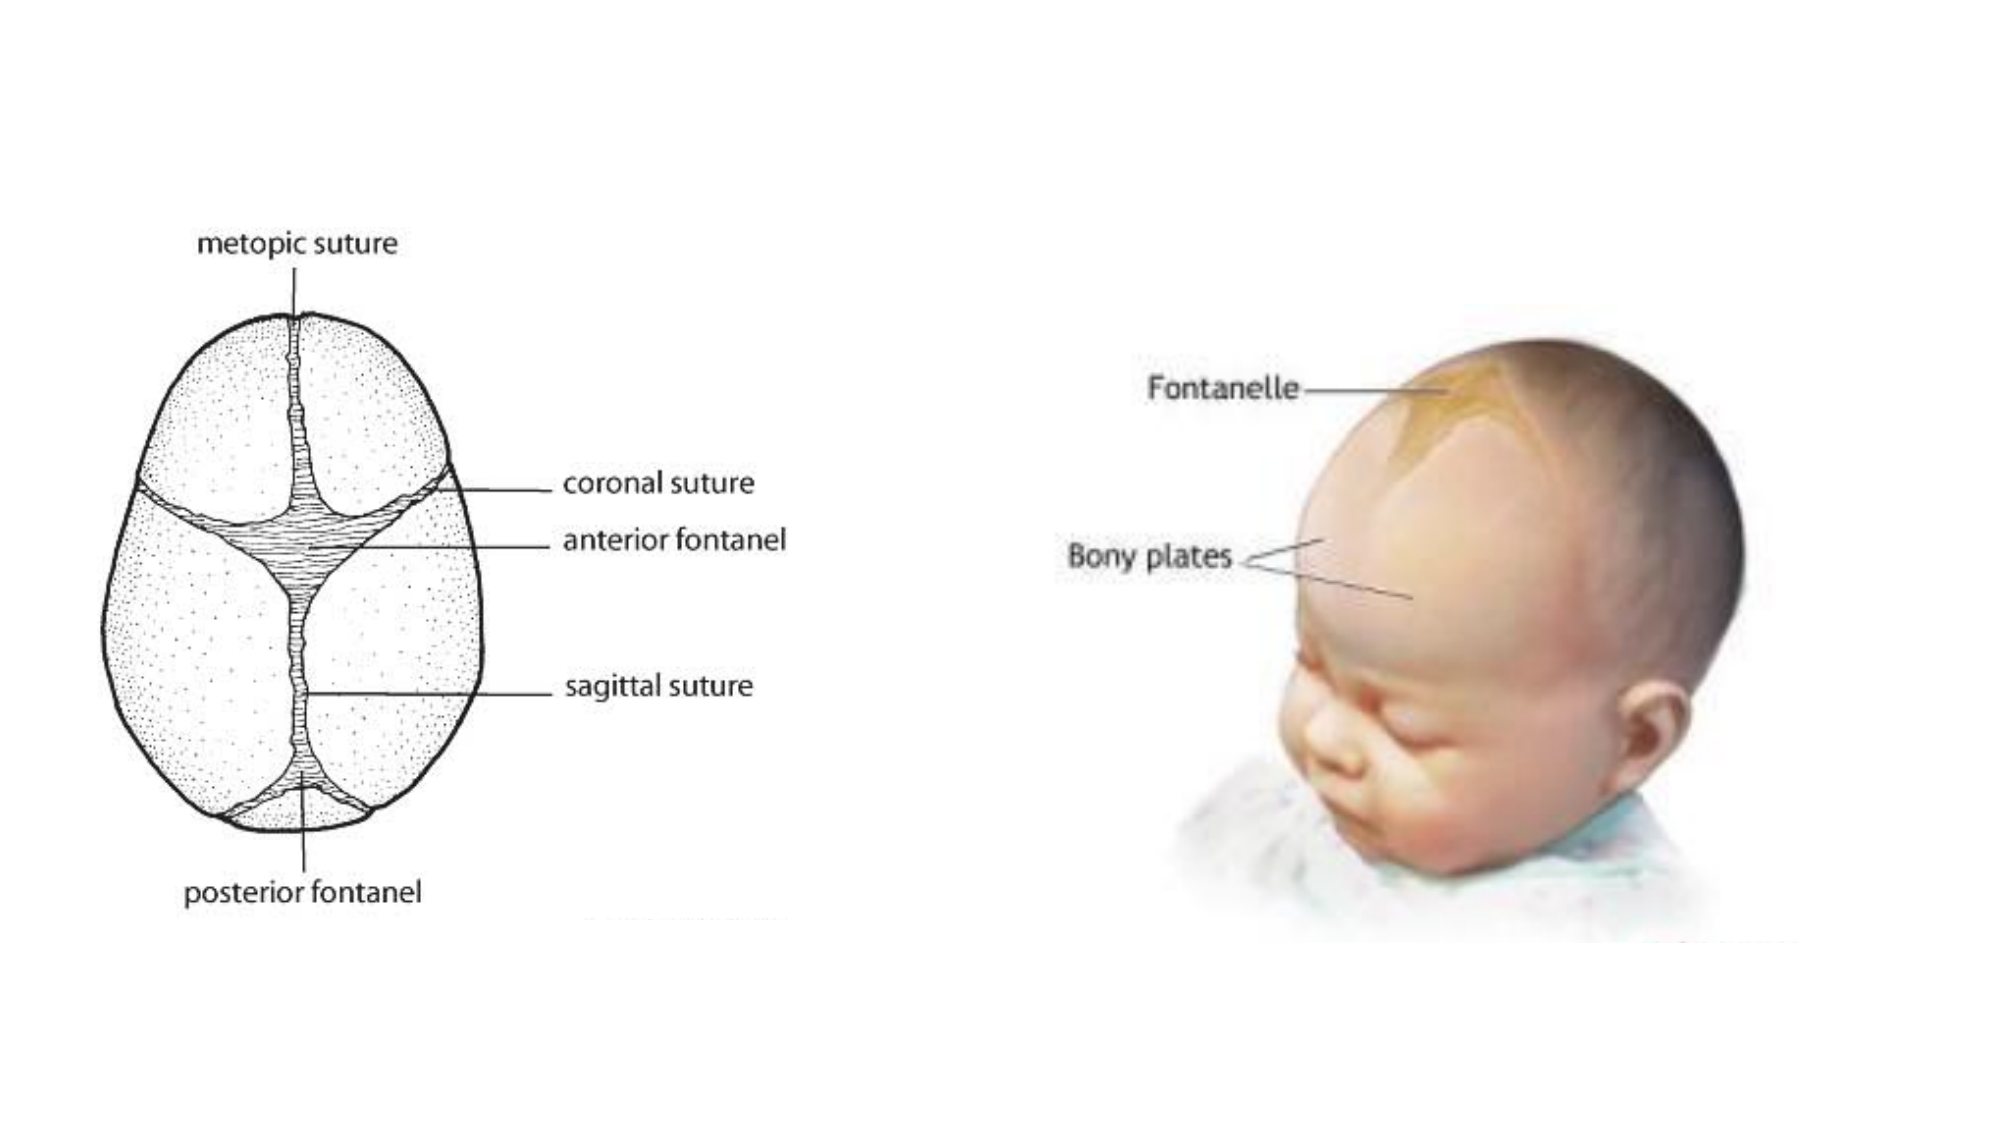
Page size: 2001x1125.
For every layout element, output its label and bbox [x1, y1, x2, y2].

picture [1005, 304, 1804, 943]
picture [97, 227, 788, 920]
